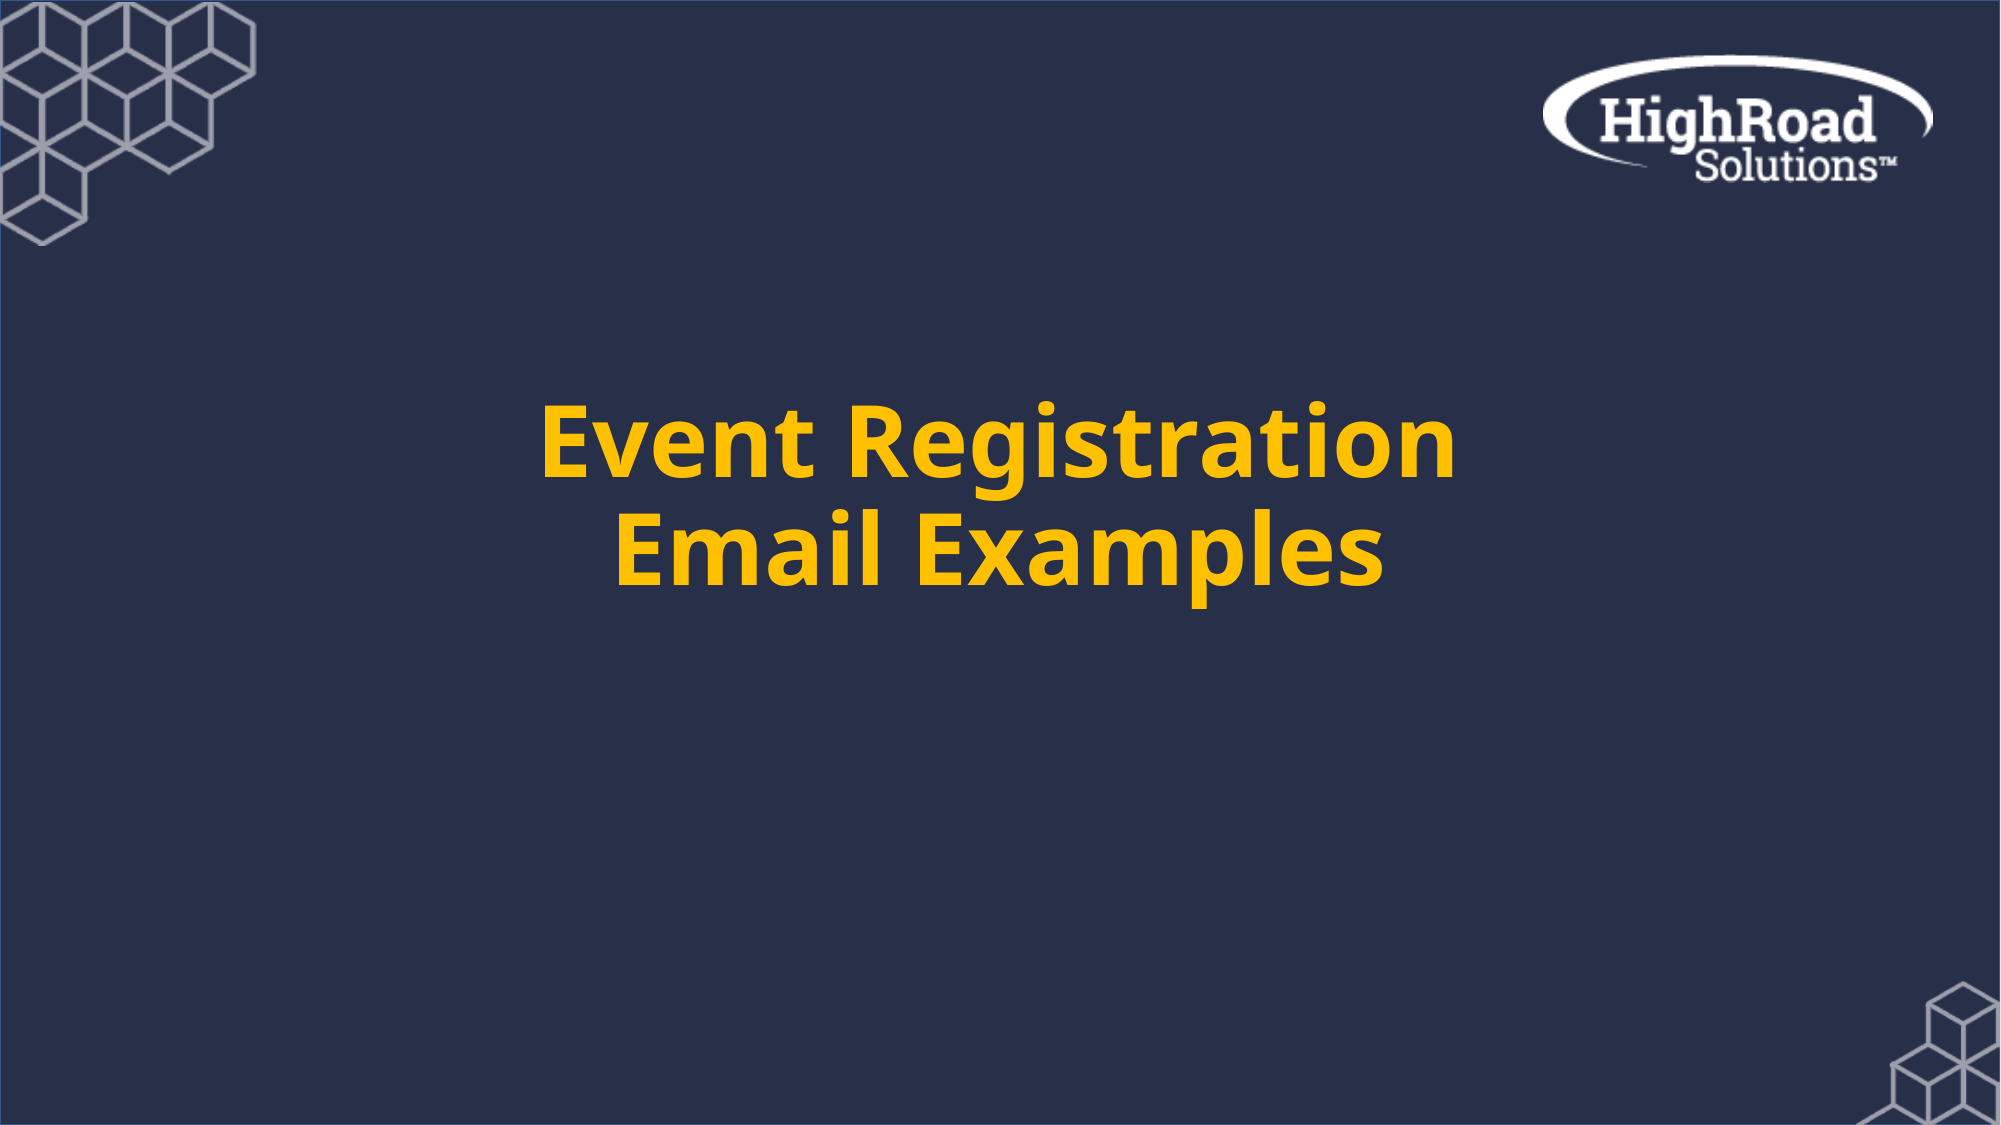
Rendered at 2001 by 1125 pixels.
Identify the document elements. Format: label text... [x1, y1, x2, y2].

title Event Registration Email Examples [136, 280, 1862, 615]
picture [0, 2, 330, 246]
picture [1543, 54, 1933, 183]
picture [1855, 981, 2000, 1125]
